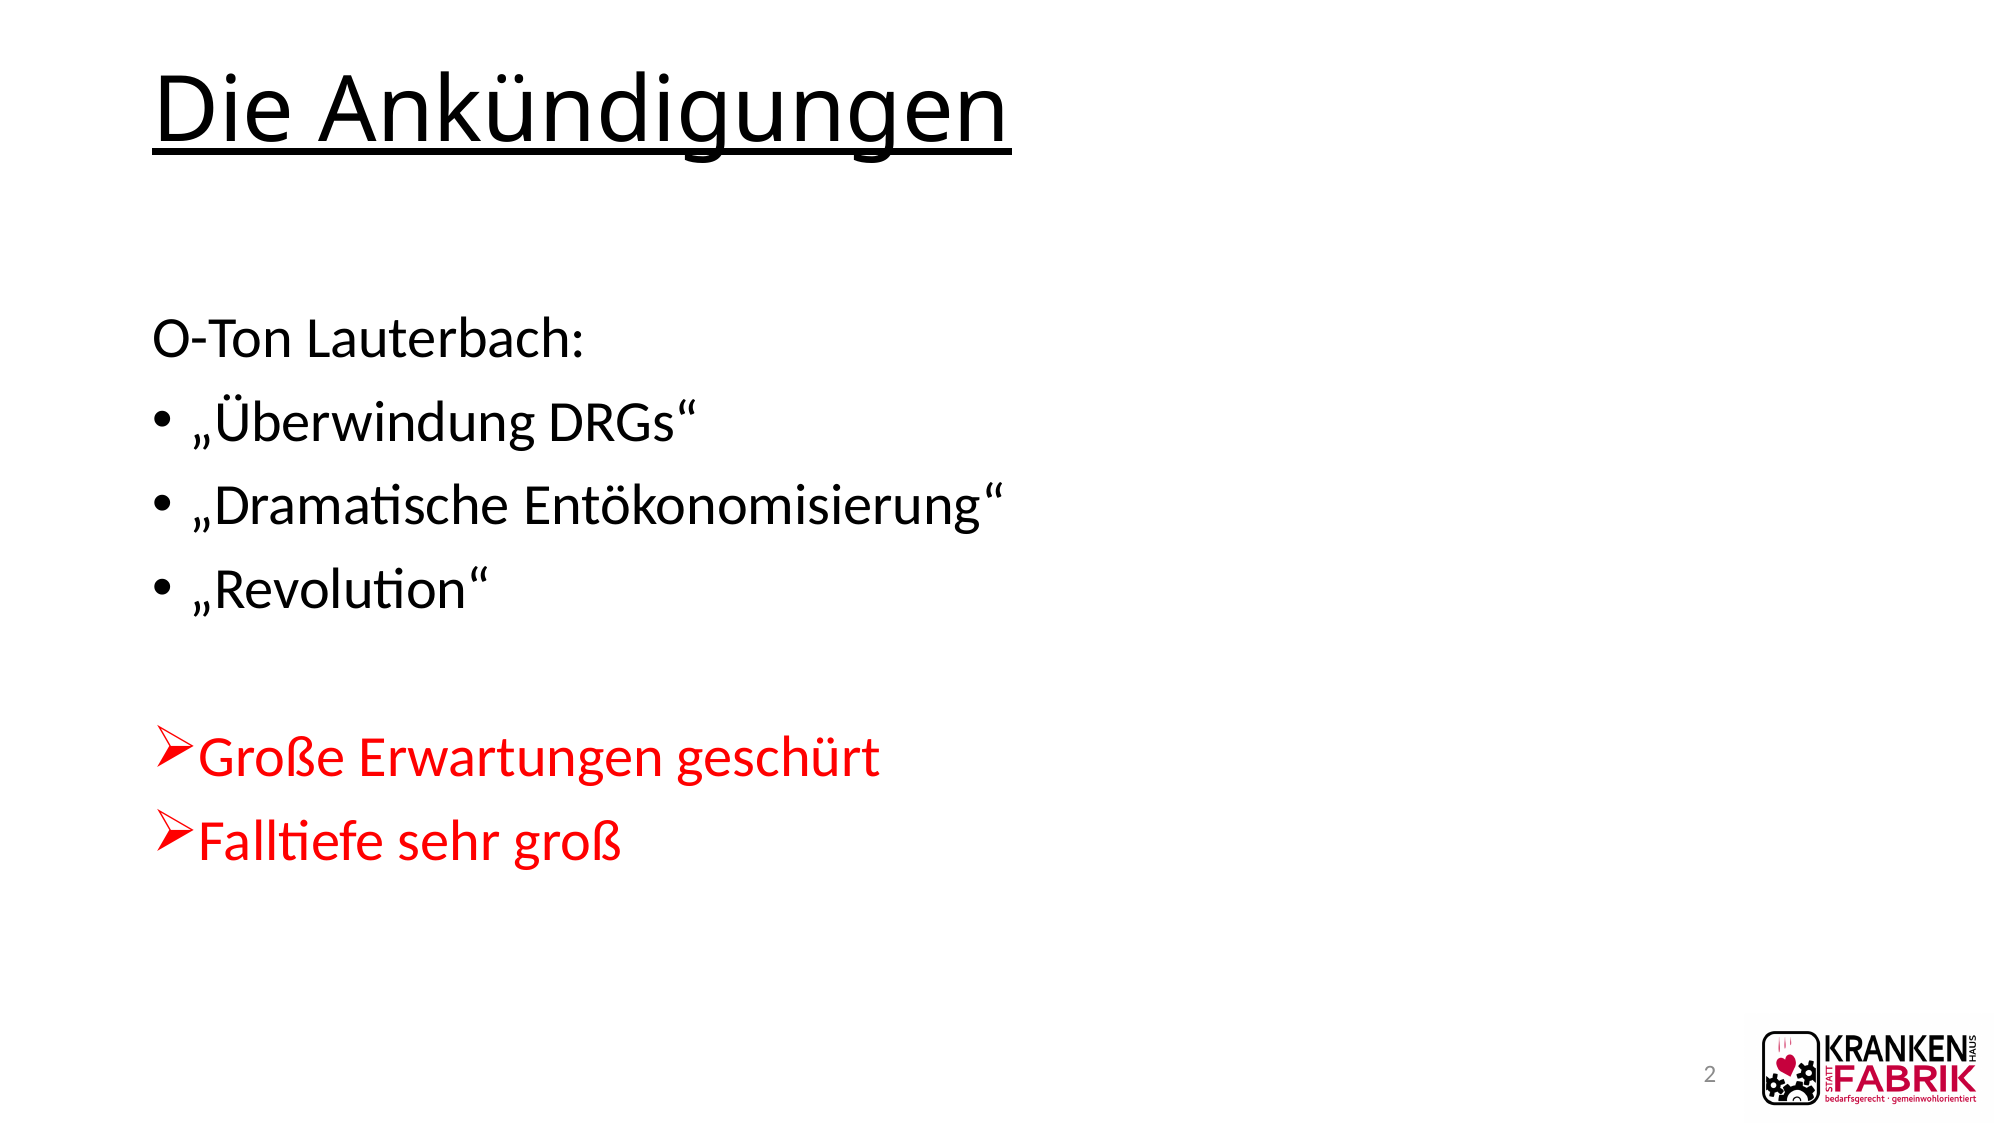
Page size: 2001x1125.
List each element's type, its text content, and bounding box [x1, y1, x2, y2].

title Die Ankündigungen [137, 3, 1863, 221]
picture [1744, 1013, 1994, 1123]
slide_number 2 [1281, 1042, 1731, 1103]
list O-Ton Lauterbach: „Überwindung DRGs“ „Dramatische Entökonomisierung“ „Revolution“ Große Erwartungen geschürt Falltiefe sehr groß [137, 299, 1863, 1014]
